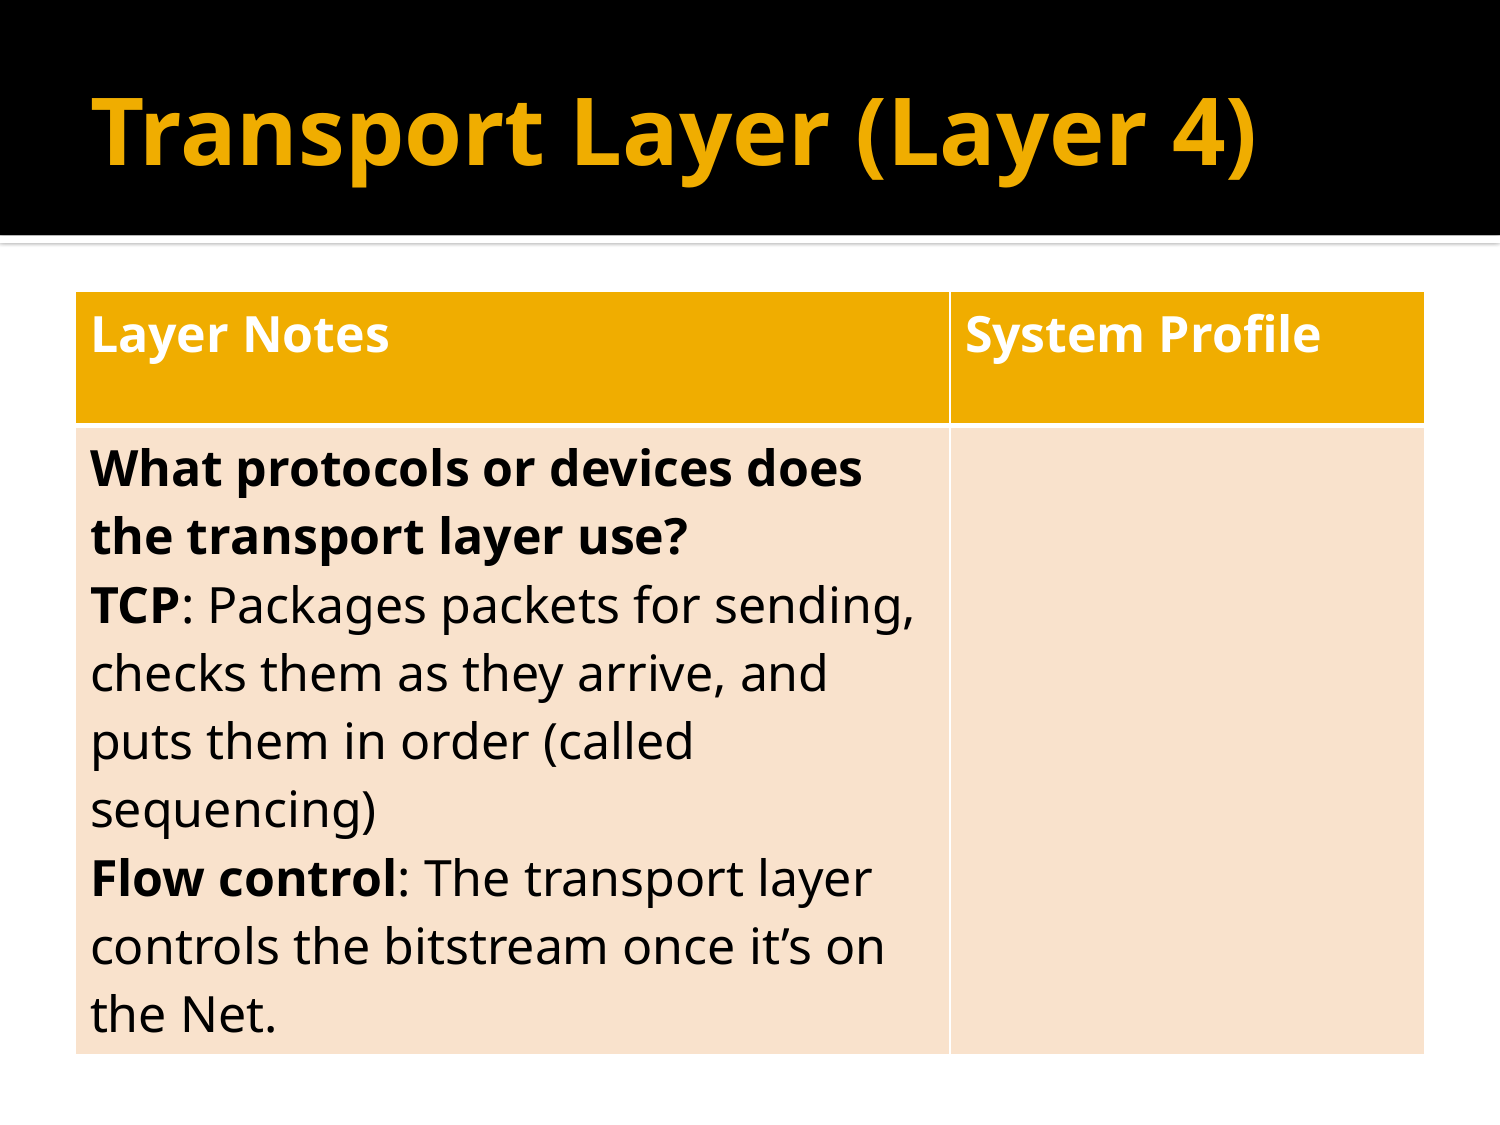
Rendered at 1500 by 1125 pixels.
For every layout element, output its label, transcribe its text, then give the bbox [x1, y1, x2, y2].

title Transport Layer (Layer 4) [75, 25, 1425, 231]
table_header Layer Notes [76, 292, 949, 423]
table_header System Profile [951, 292, 1424, 423]
table_cell [951, 428, 1424, 1054]
table_cell What protocols or devices does the transport layer use? TCP: Packages packets for sending, checks them as they arrive, and puts them in order (called sequencing) Flow control: The transport layer controls the bitstream once it’s on the Net. [76, 428, 949, 1054]
